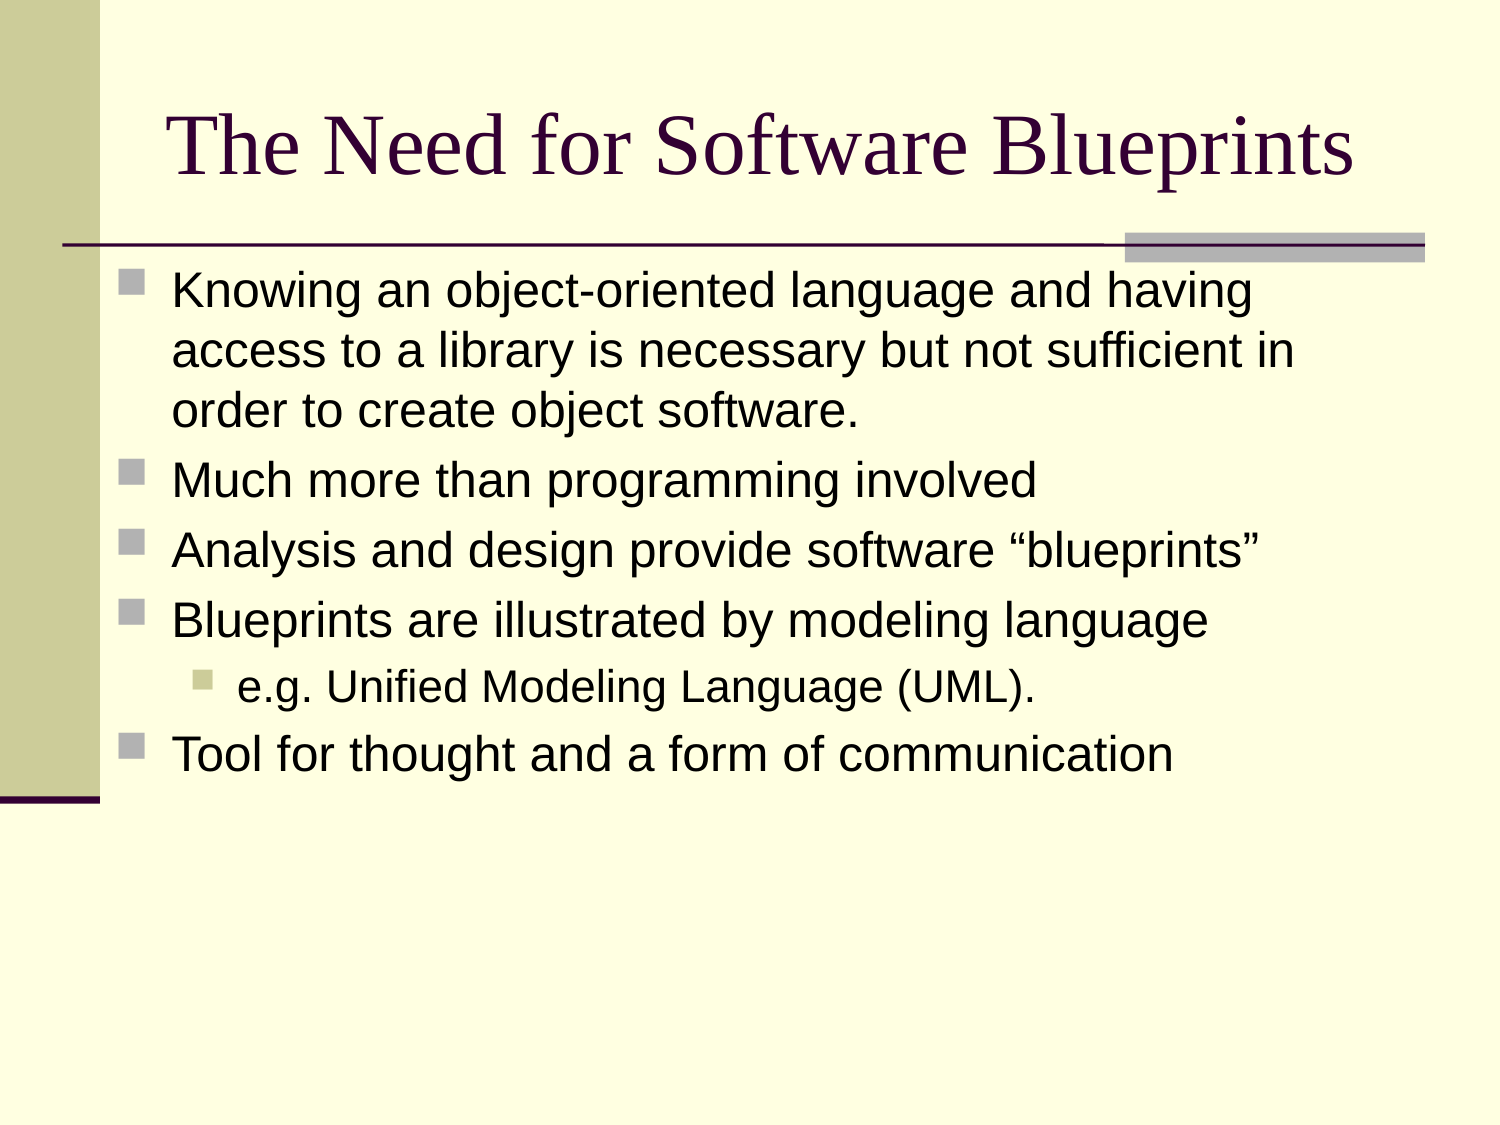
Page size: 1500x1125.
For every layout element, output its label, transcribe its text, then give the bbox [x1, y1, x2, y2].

list Knowing an object-oriented language and having access to a library is necessary but not sufficient in order to create object software. Much more than programming involved Analysis and design provide software “blueprints” Blueprints are illustrated by modeling language e.g. Unified Modeling Language (UML). Tool for thought and a form of communication [99, 249, 1376, 994]
title The Need for Software Blueprints [149, 45, 1426, 234]
